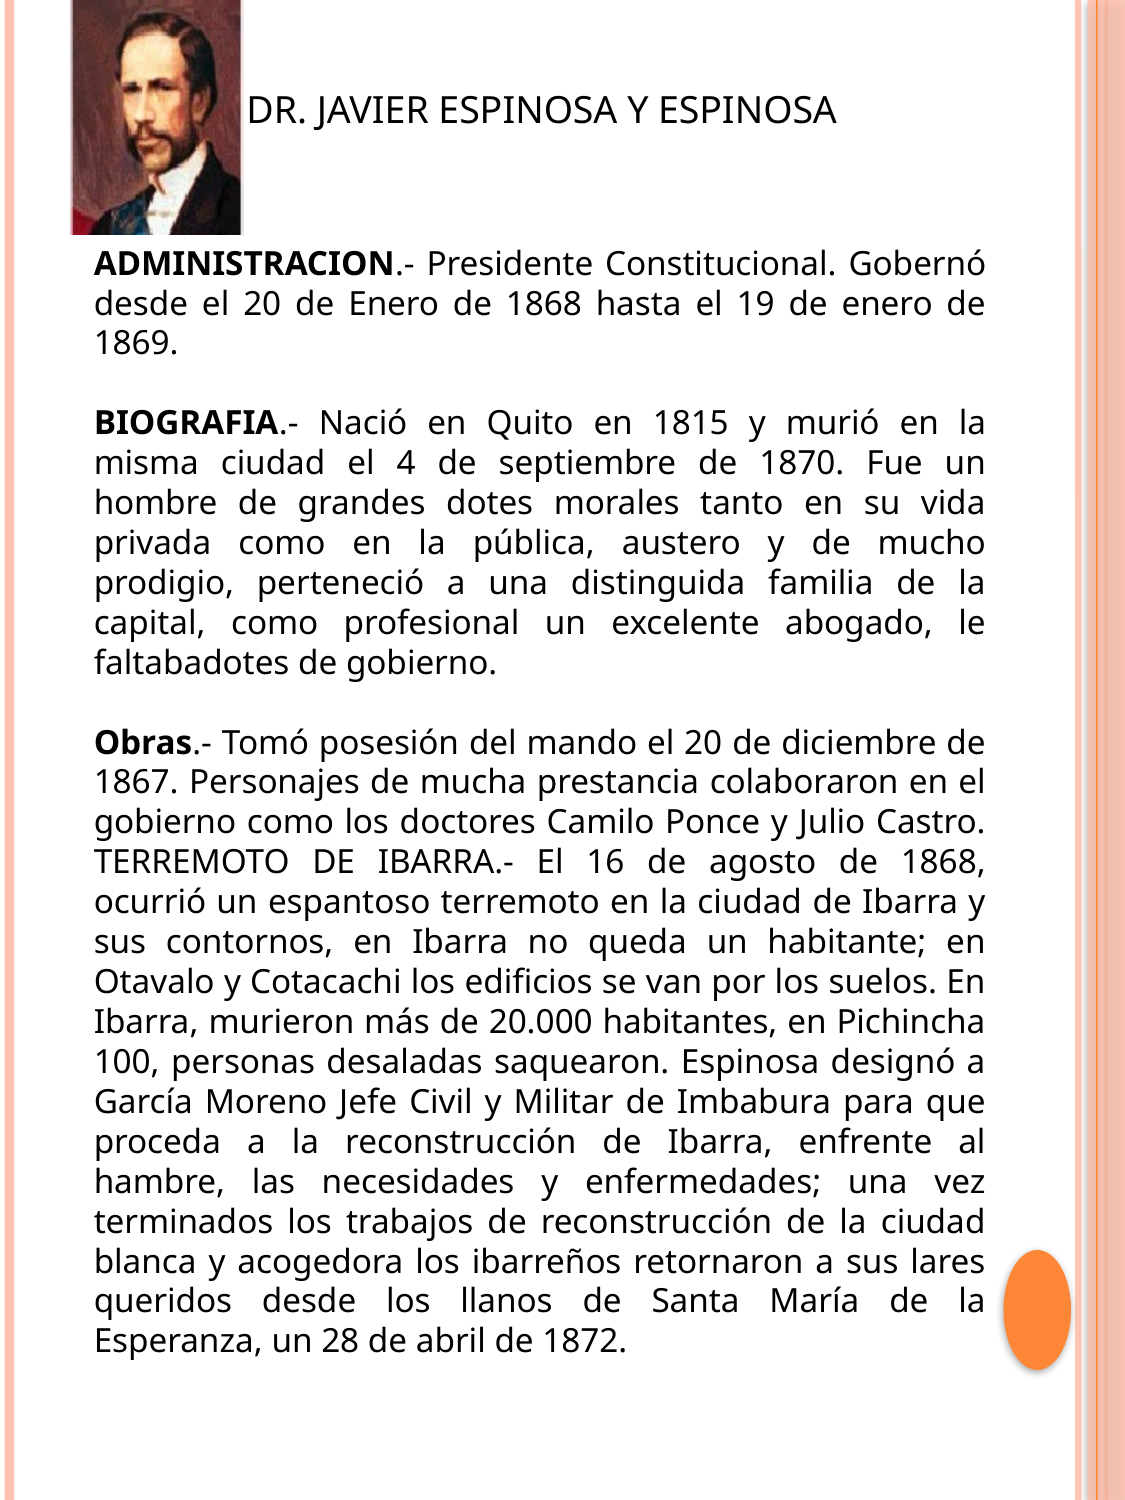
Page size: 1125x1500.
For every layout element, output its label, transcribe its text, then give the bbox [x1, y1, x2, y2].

picture [69, 0, 245, 235]
text_box ADMINISTRACION.- Presidente Constitucional. Gobernó desde el 20 de Enero de 1868 hasta el 19 de enero de 1869. BIOGRAFIA.- Nació en Quito en 1815 y murió en la misma ciudad el 4 de septiembre de 1870. Fue un hombre de grandes dotes morales tanto en su vida privada como en la pública, austero y de mucho prodigio, perteneció a una distinguida familia de la capital, como profesional un excelente abogado, le faltabadotes de gobierno. Obras.- Tomó posesión del mando el 20 de diciembre de 1867. Personajes de mucha prestancia colaboraron en el gobierno como los doctores Camilo Ponce y Julio Castro. TERREMOTO DE IBARRA.- El 16 de agosto de 1868, ocurrió un espantoso terremoto en la ciudad de Ibarra y sus contornos, en Ibarra no queda un habitante; en Otavalo y Cotacachi los edificios se van por los suelos. En Ibarra, murieron más de 20.000 habitantes, en Pichincha 100, personas desaladas saquearon. Espinosa designó a García Moreno Jefe Civil y Militar de Imbabura para que proceda a la reconstrucción de Ibarra, enfrente al hambre, las necesidades y enfermedades; una vez terminados los trabajos de reconstrucción de la ciudad blanca y acogedora los ibarreños retornaron a sus lares queridos desde los llanos de Santa María de la Esperanza, un 28 de abril de 1872. [79, 234, 1002, 1407]
text_box DR. JAVIER ESPINOSA Y ESPINOSA [249, 78, 953, 184]
